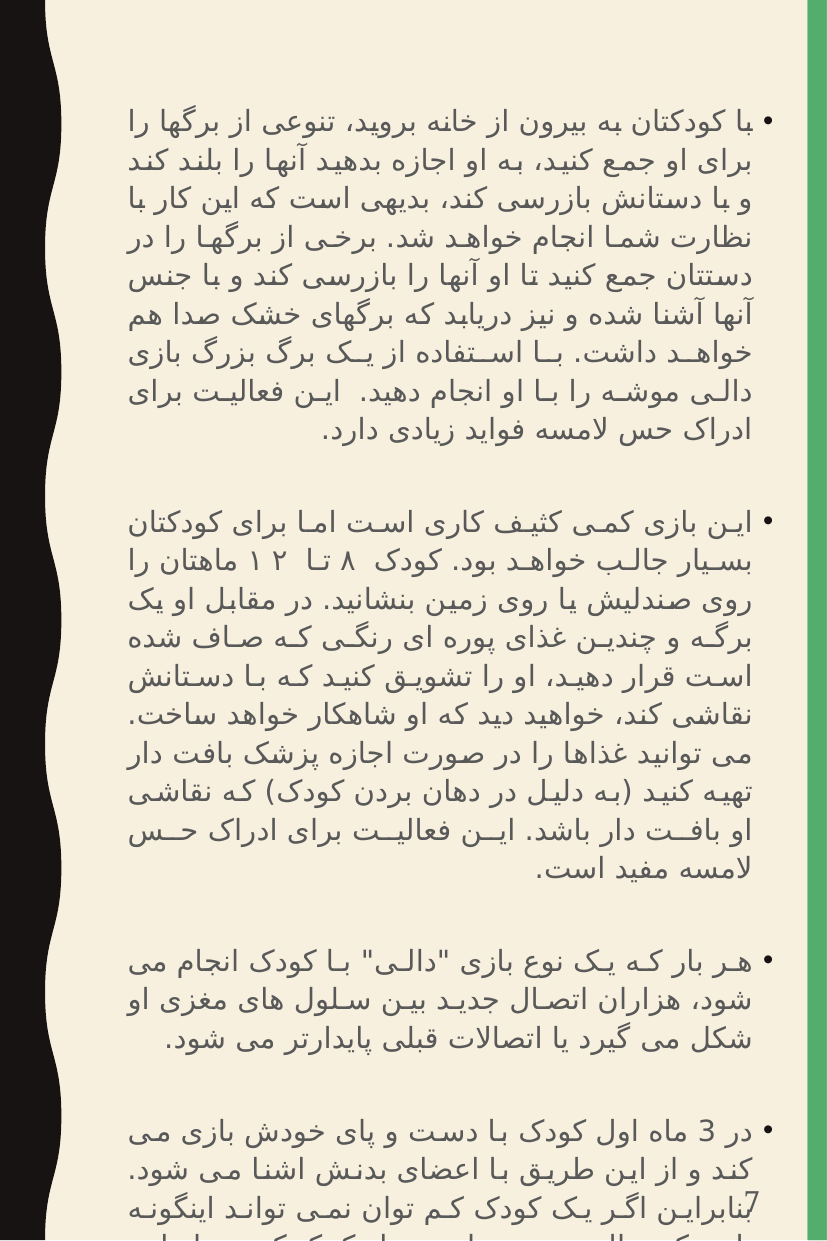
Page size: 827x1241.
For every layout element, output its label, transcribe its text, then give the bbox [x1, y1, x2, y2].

list با کودکتان به بیرون از خانه بروید، تنوعی از برگها را برای او جمع کنید، به او اجازه بدهید آنها را بلند کند و با دستانش بازرسی کند، بدیهی است که این کار با نظارت شما انجام خواهد شد. برخی از برگها را در دستتان جمع کنید تا او آنها را بازرسی کند و با جنس آنها آشنا شده و نیز دریابد که برگهای خشک صدا هم خواهد داشت. با استفاده از یک برگ بزرگ بازی دالی موشه را با او انجام دهید. این فعالیت برای ادراک حس لامسه فواید زیادی دارد. این بازی کمی کثیف کاری است اما برای کودکتان بسیار جالب خواهد بود. کودک ۸ تا ۱۲ ماهتان را روی صندلیش یا روی زمین بنشانید. در مقابل او یک برگه و چندین غذای پوره ای رنگی که صاف شده است قرار دهید، او را تشویق کنید که با دستانش نقاشی کند، خواهید دید که او شاهکار خواهد ساخت. می توانید غذاها را در صورت اجازه پزشک بافت دار تهیه کنید (به دلیل در دهان بردن کودک) که نقاشی او بافت دار باشد. این فعالیت برای ادراک حس لامسه مفید است. هر بار که یک نوع بازی "دالی" با کودک انجام می شود، هزاران اتصال جدید بین سلول های مغزی او شکل می گیرد یا اتصالات قبلی پایدارتر می شود. در 3 ماه اول کودک با دست و پای خودش بازی می کند و از این طریق با اعضای بدنش اشنا می شود. بنابراین اگر یک کودک کم توان نمی تواند اینگونه بازی کند والدین می توانند به او کمک کنند، بنابراین دست و پایش را تکان دهید و ماساژ دهید، انگشتانش را به دهانش ببرید و پاهایش را نزدیک صورتش بیاورید تا با اعضای مختلف بدنش بازی کند. [112, 91, 789, 658]
slide_number 7 [700, 1170, 776, 1233]
